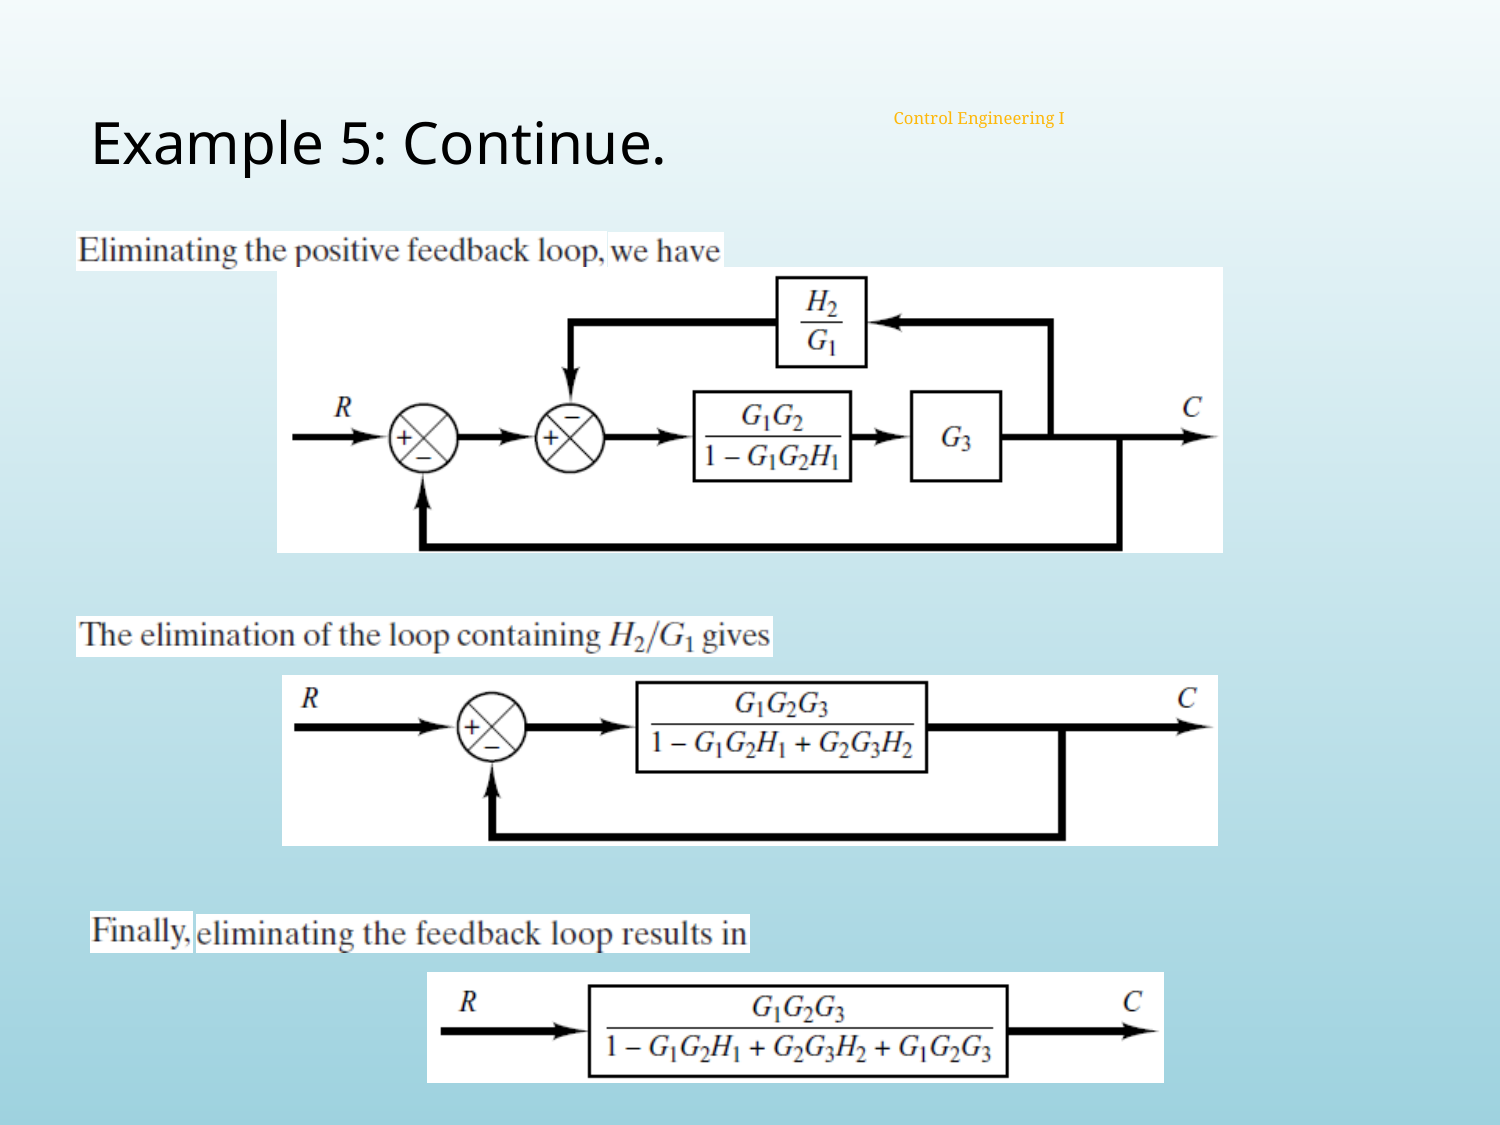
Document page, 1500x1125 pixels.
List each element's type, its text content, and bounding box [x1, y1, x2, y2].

picture [76, 616, 773, 658]
picture [427, 972, 1164, 1083]
title Example 5: Continue. [75, 62, 1438, 221]
picture [282, 675, 1218, 847]
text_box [90, 911, 751, 953]
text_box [76, 231, 725, 272]
footer Control Engineering I [862, 100, 1080, 176]
picture [277, 266, 1223, 554]
